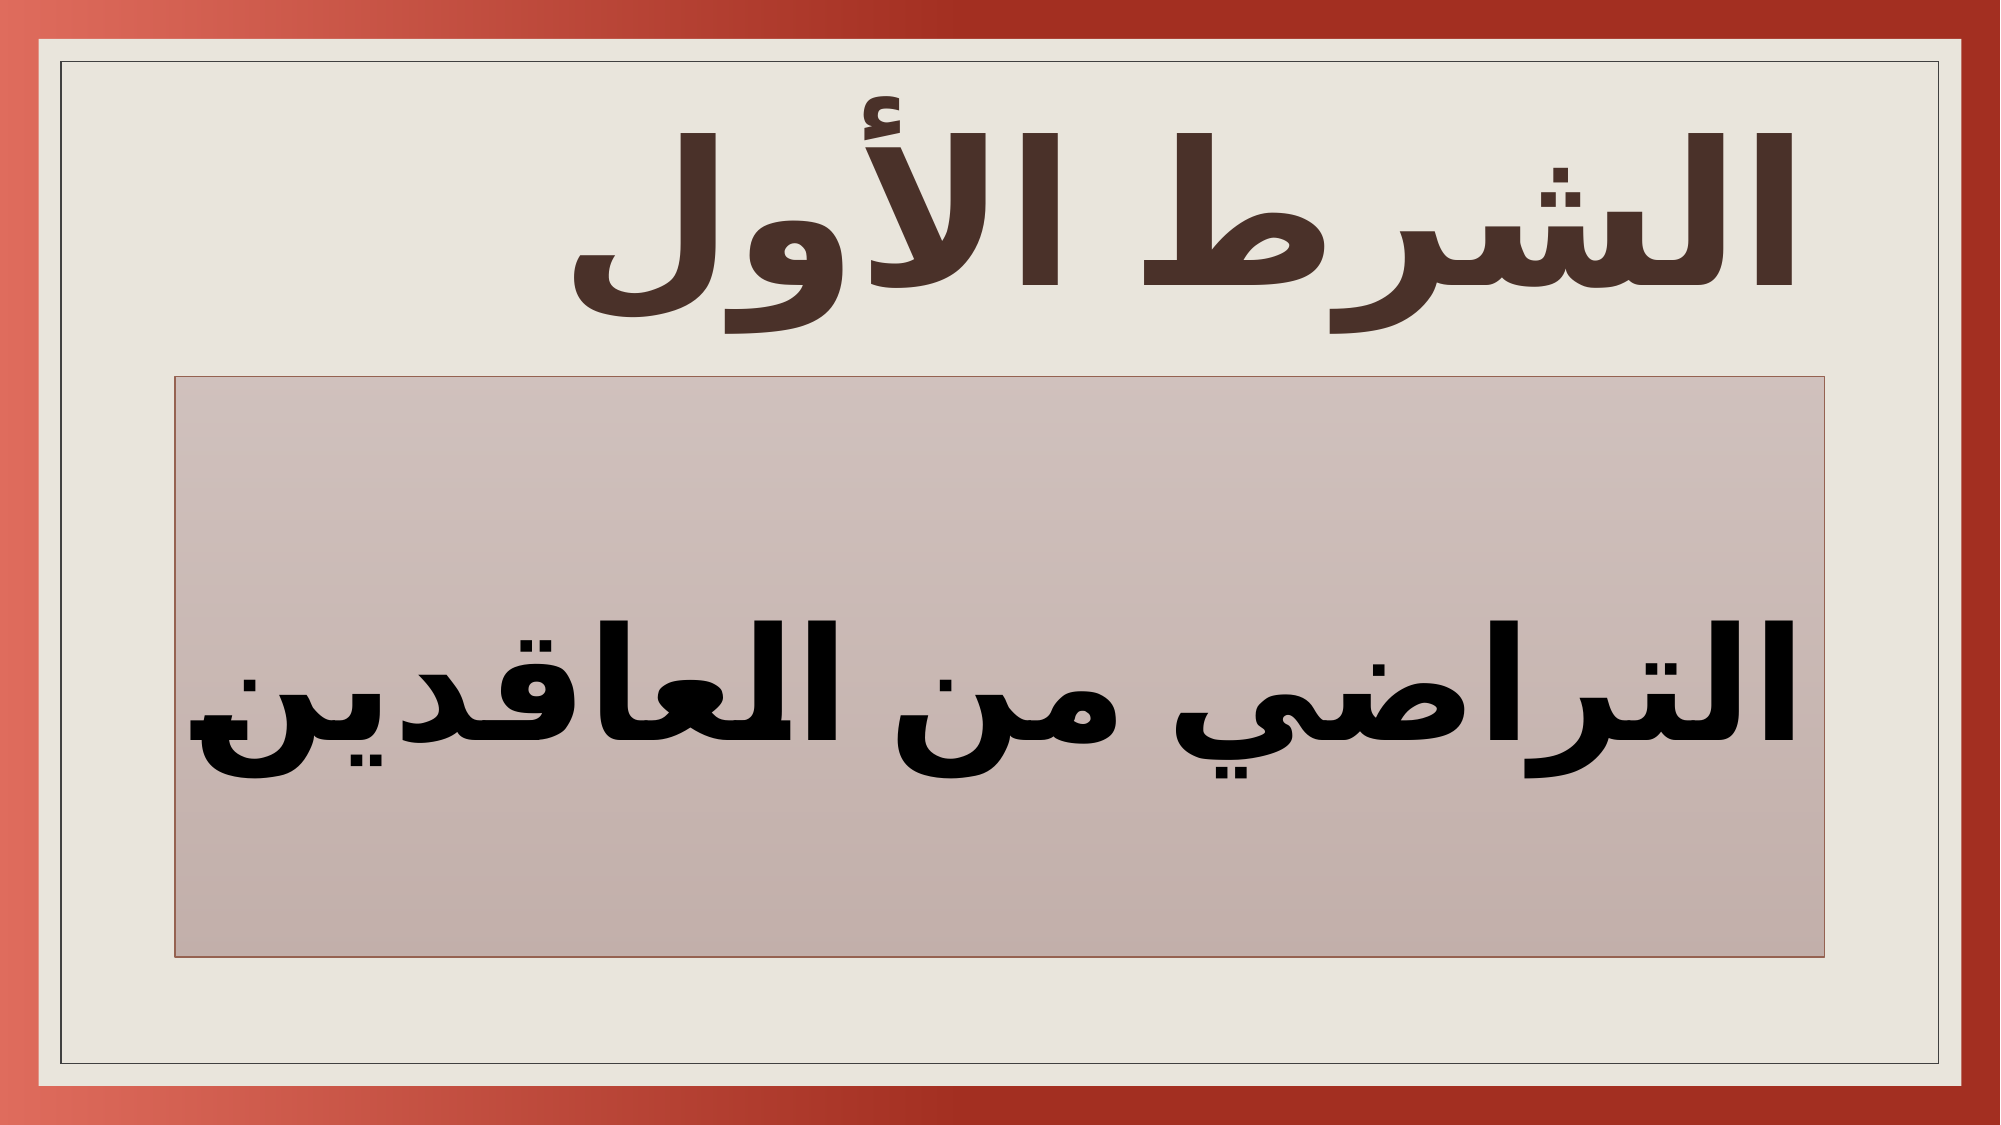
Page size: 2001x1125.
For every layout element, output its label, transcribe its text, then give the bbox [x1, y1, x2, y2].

list التراضي من العاقدين [174, 376, 1825, 958]
title الشرط الأول [174, 92, 1825, 349]
